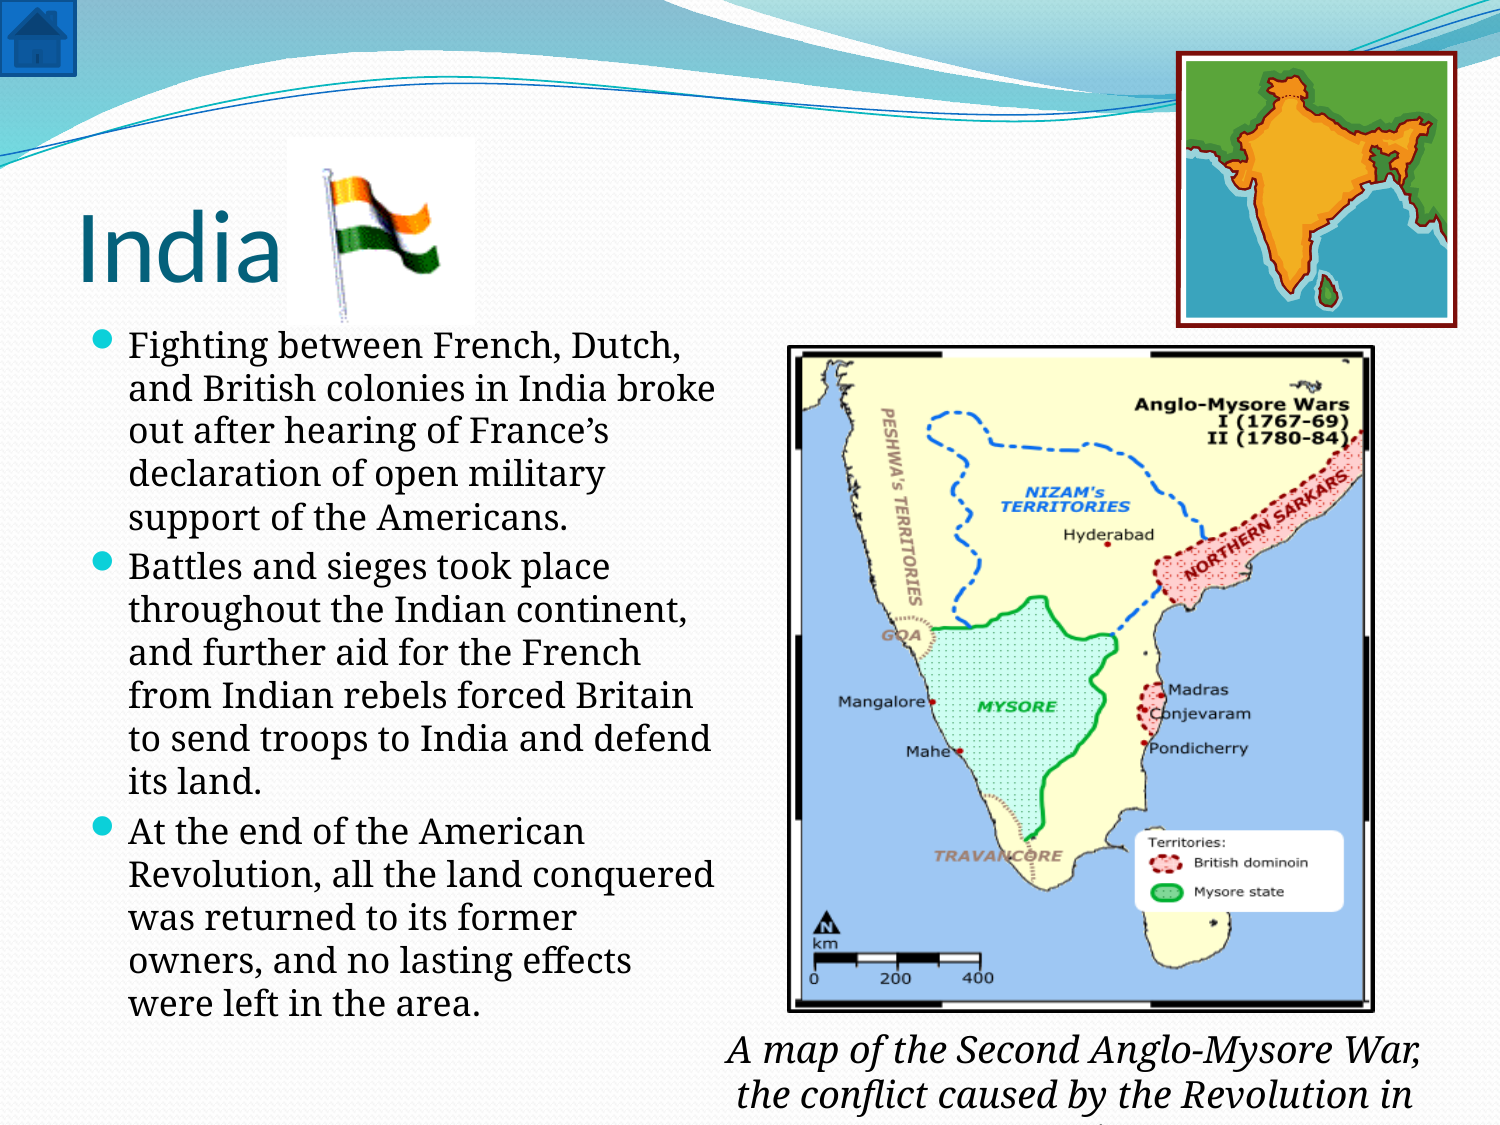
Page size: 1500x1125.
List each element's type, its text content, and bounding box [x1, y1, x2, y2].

text_box A map of the Second Anglo-Mysore War, the conflict caused by the Revolution in America. [699, 1018, 1450, 1125]
title India [75, 115, 1167, 303]
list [787, 345, 1376, 1013]
picture [287, 137, 476, 326]
text_box [0, 0, 77, 77]
list Fighting between French, Dutch, and British colonies in India broke out after hearing of France’s declaration of open military support of the Americans. Battles and sieges took place throughout the Indian continent, and further aid for the French from Indian rebels forced Britain to send troops to India and defend its land. At the end of the American Revolution, all the land conquered was returned to its former owners, and no lasting effects were left in the area. [75, 314, 738, 1043]
picture [1174, 49, 1459, 329]
